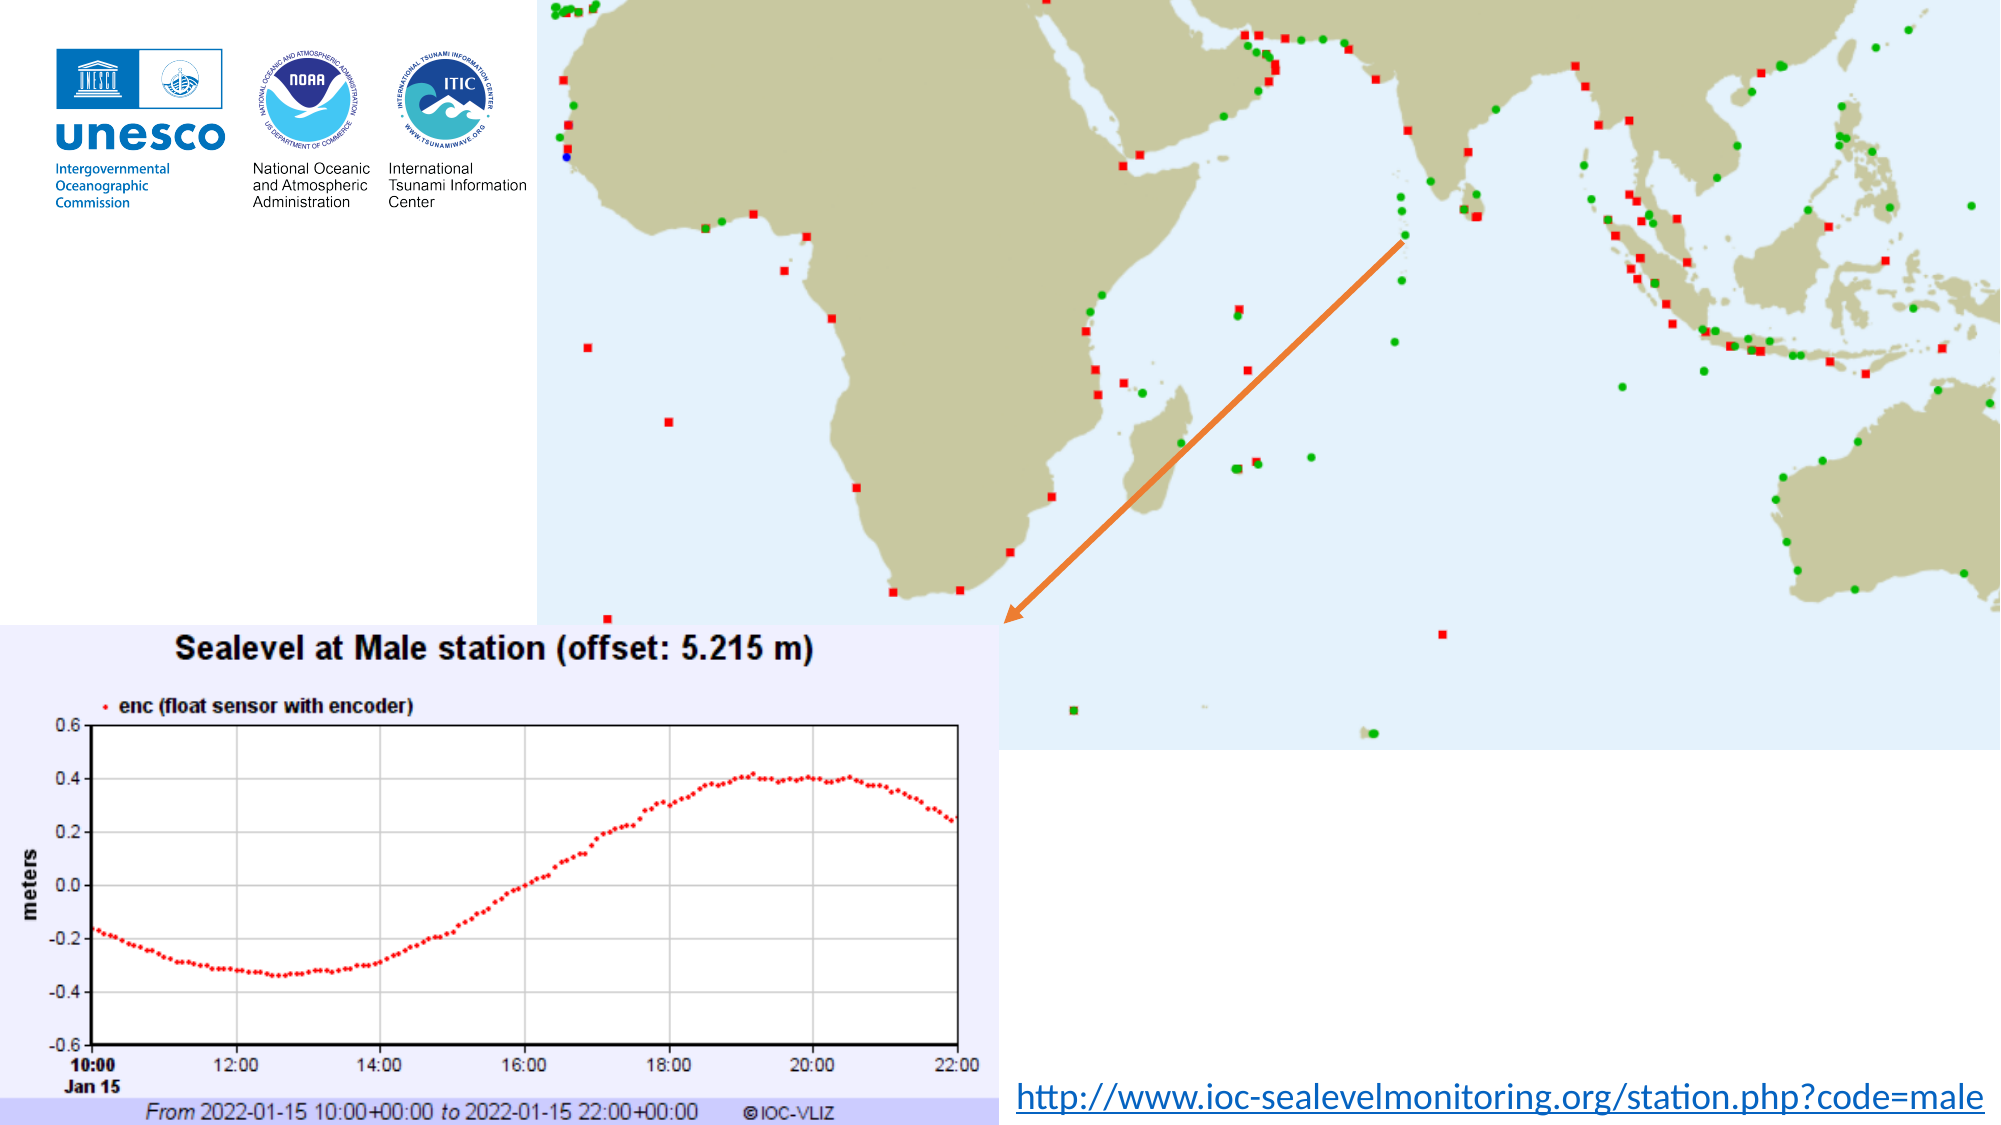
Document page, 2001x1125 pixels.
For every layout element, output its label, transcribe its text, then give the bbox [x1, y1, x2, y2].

picture [43, 35, 527, 221]
text_box http://www.ioc-sealevelmonitoring.org/station.php?code=male [999, 1064, 2000, 1125]
picture [0, 0, 2000, 1125]
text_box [1003, 241, 1403, 624]
